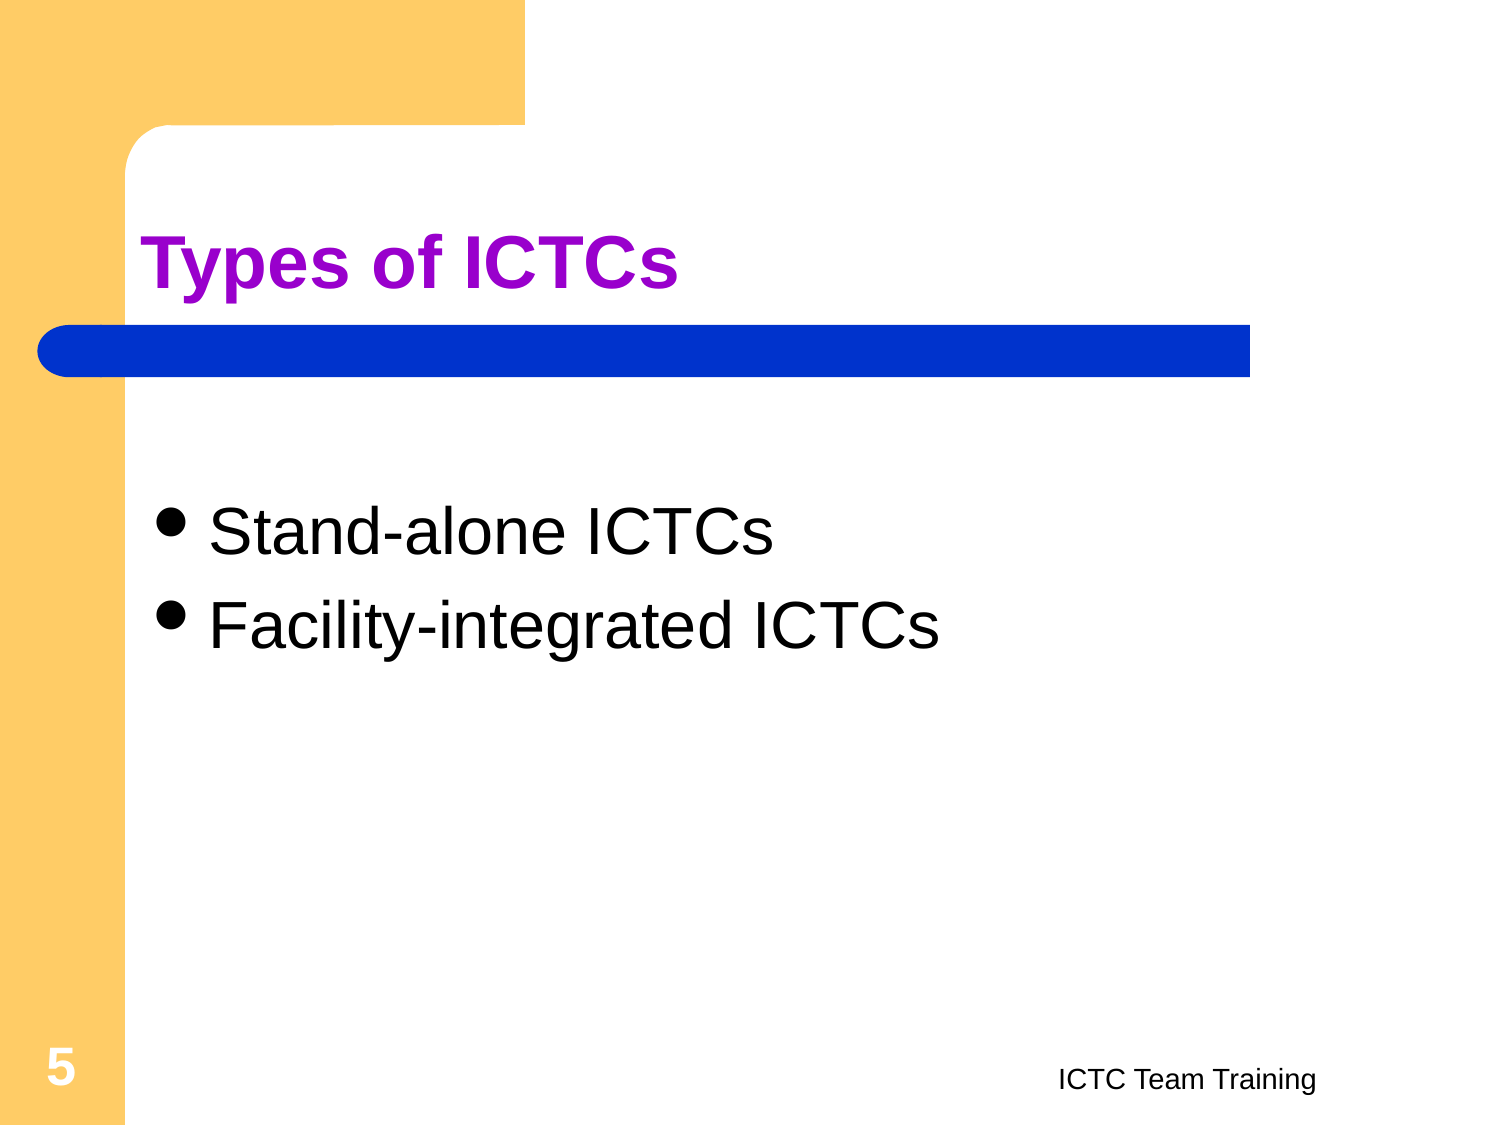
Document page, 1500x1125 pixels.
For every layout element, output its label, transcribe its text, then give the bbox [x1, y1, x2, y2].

list Stand-alone ICTCs Facility-integrated ICTCs [137, 387, 1400, 999]
slide_number 5 [13, 1023, 111, 1105]
title Types of ICTCs [124, 124, 1426, 313]
footer ICTC Team Training [949, 1024, 1426, 1104]
